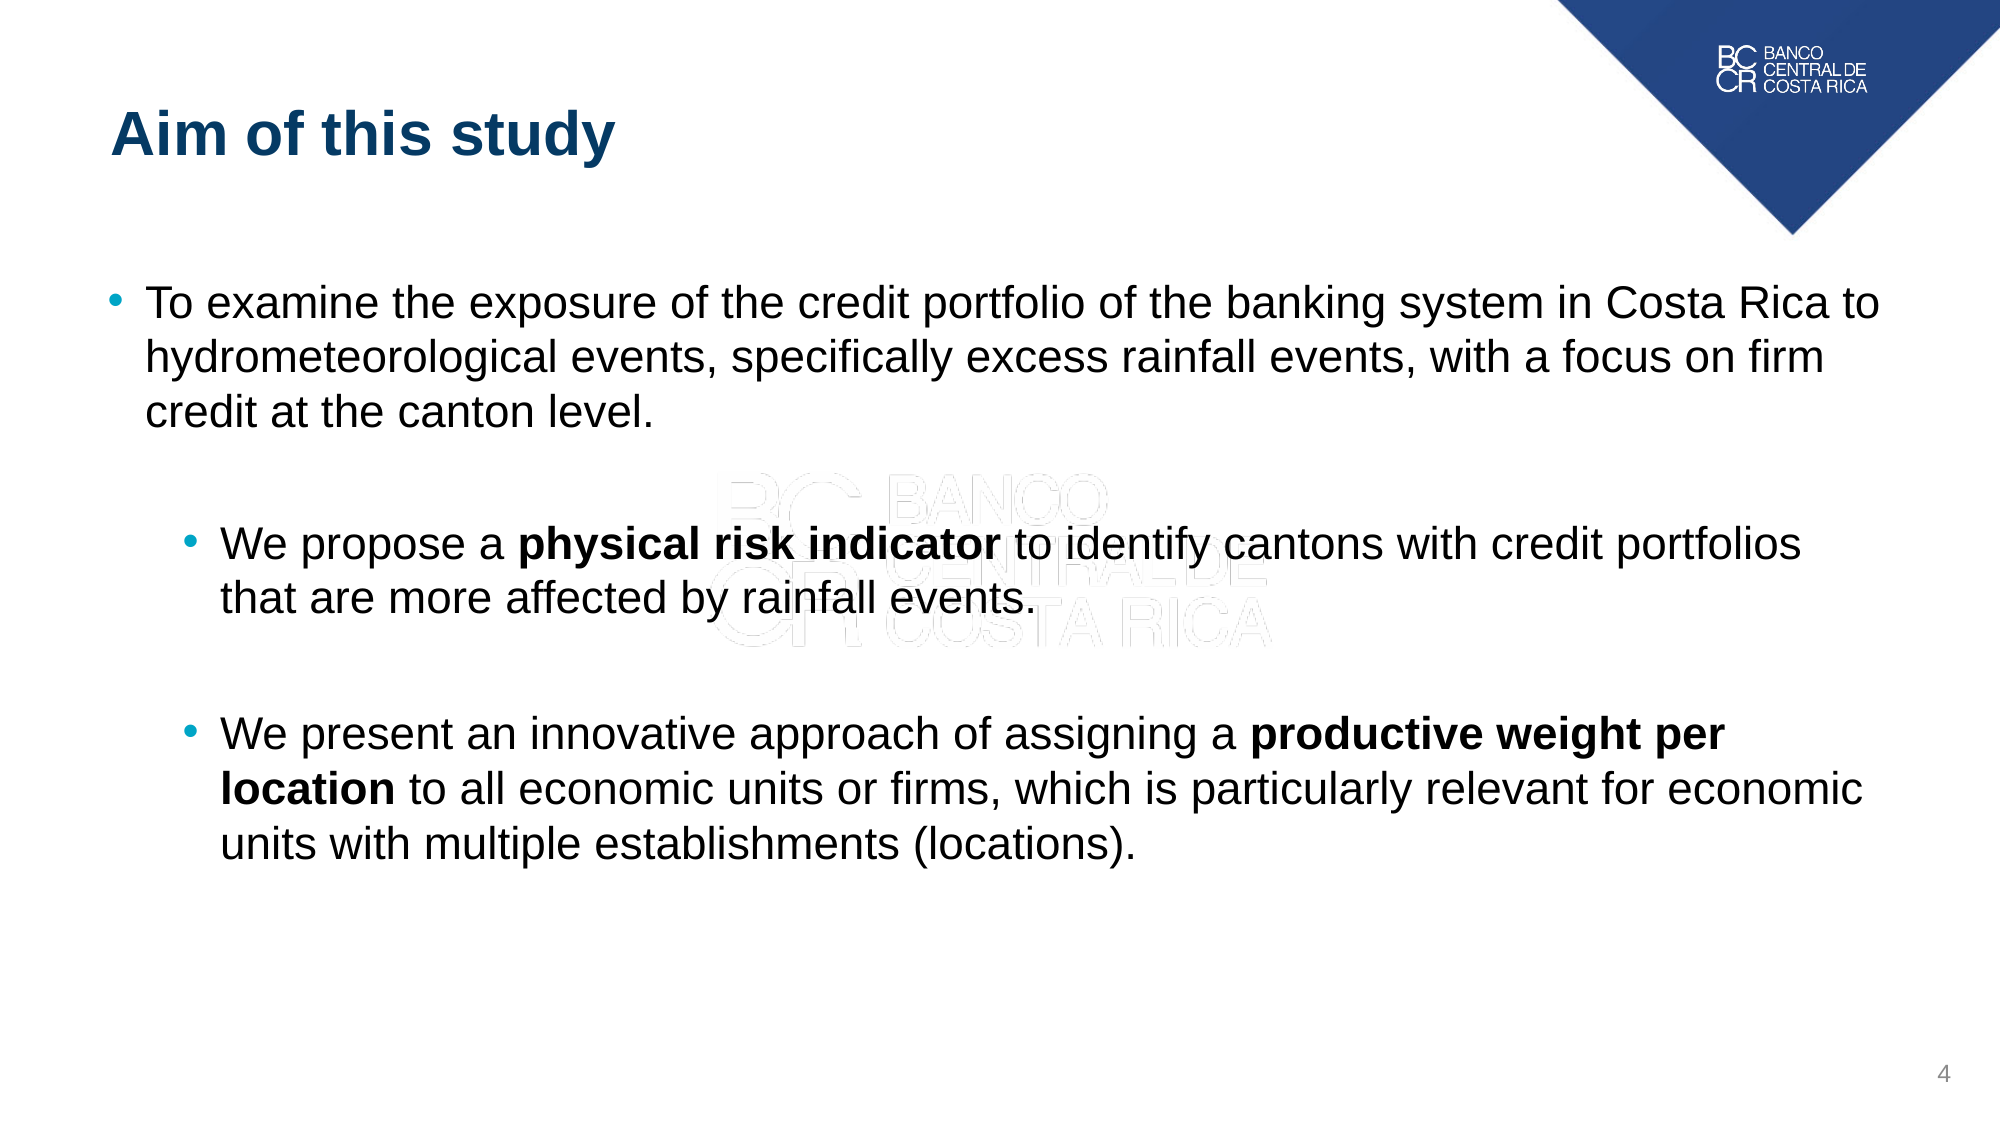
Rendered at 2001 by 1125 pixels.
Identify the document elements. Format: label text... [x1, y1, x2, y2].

text_box Aim of this study [95, 85, 633, 176]
slide_number 4 [1516, 1042, 1967, 1103]
picture [0, 0, 2000, 1125]
list To examine the exposure of the credit portfolio of the banking system in Costa Rica to hydrometeorological events, specifically excess rainfall events, with a focus on firm credit at the canton level. We propose a physical risk indicator to identify cantons with credit portfolios that are more affected by rainfall events. We present an innovative approach of assigning a productive weight per location to all economic units or firms, which is particularly relevant for economic units with multiple establishments (locations). [92, 264, 1905, 1040]
